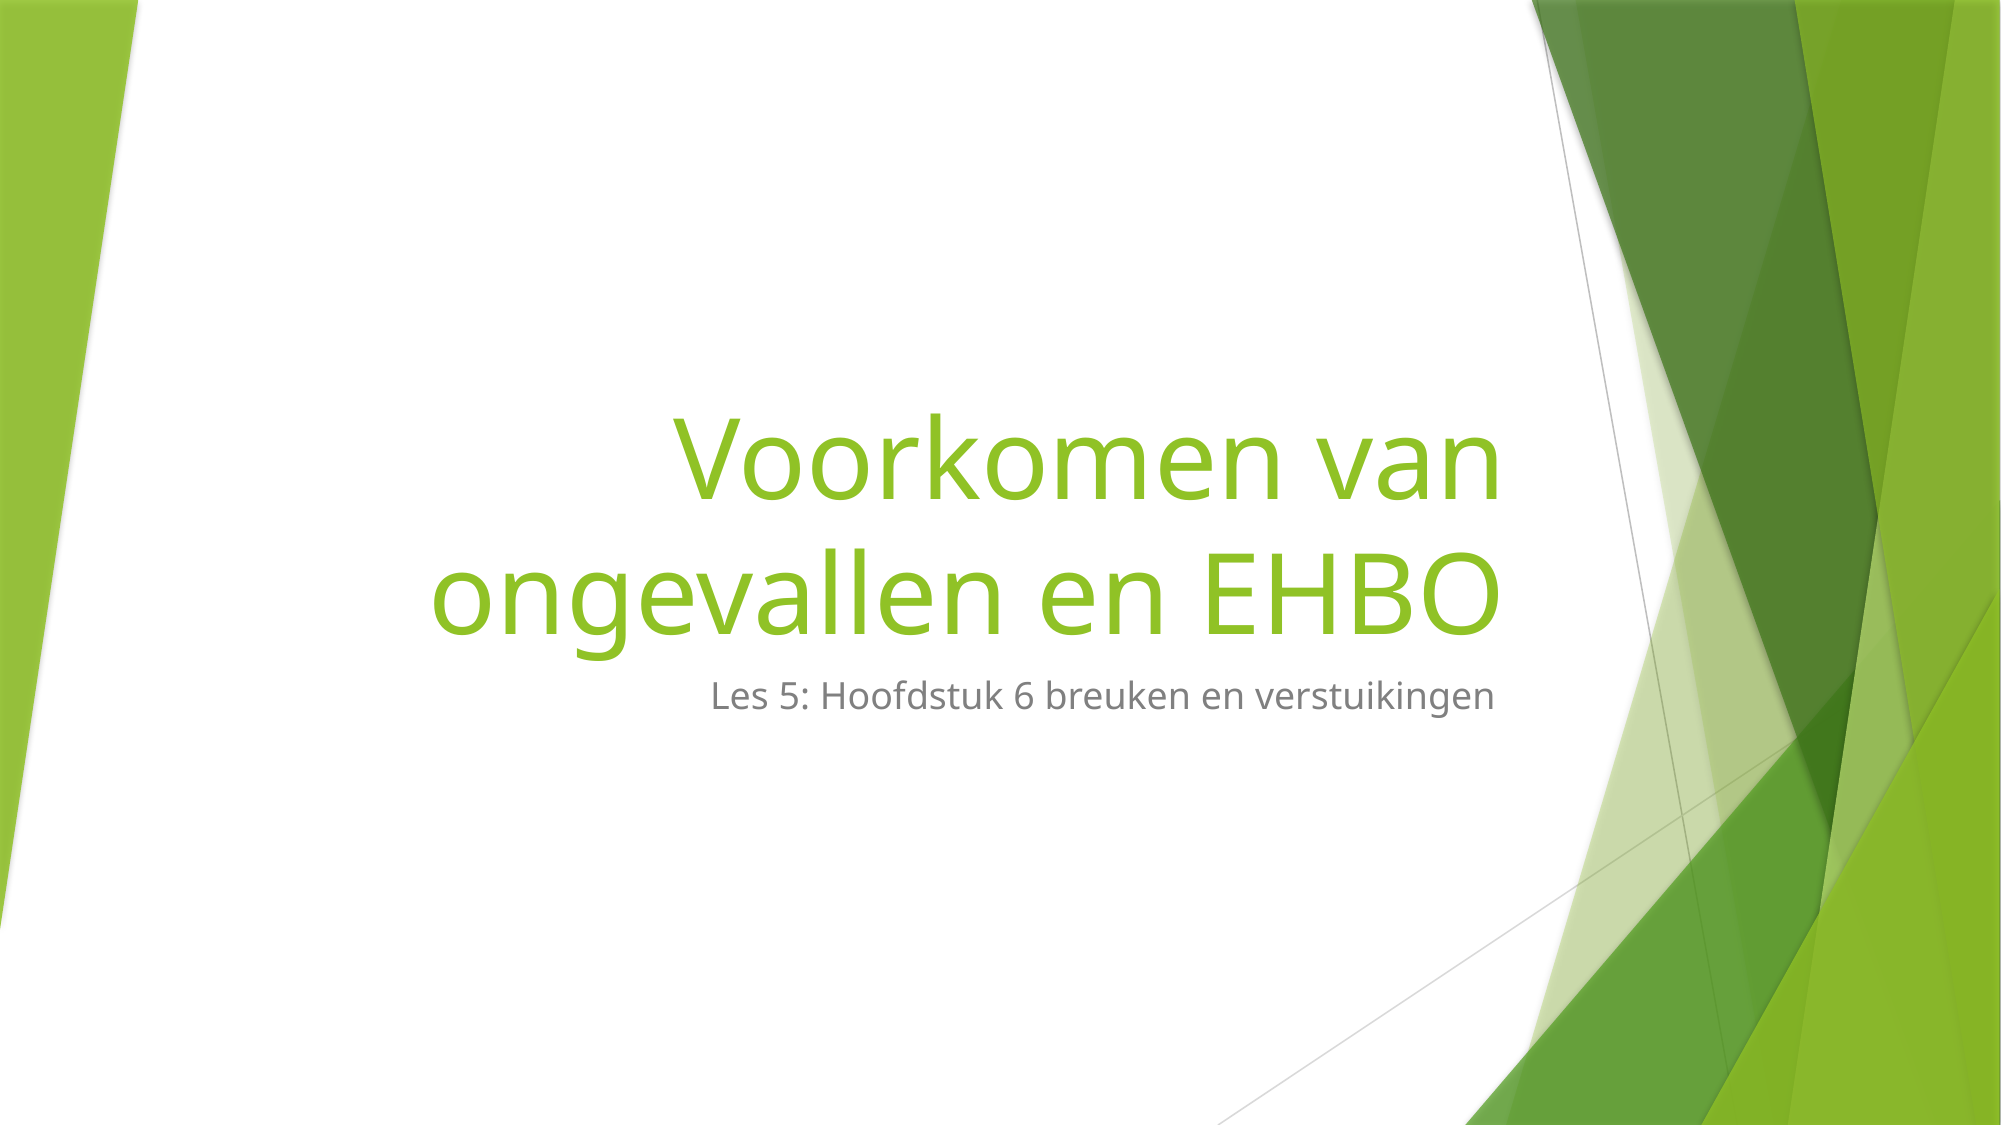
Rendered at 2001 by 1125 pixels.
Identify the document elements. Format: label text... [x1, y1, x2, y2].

subtitle Les 5: Hoofdstuk 6 breuken en verstuikingen [247, 664, 1522, 845]
title Voorkomen van ongevallen en EHBO [247, 394, 1522, 664]
